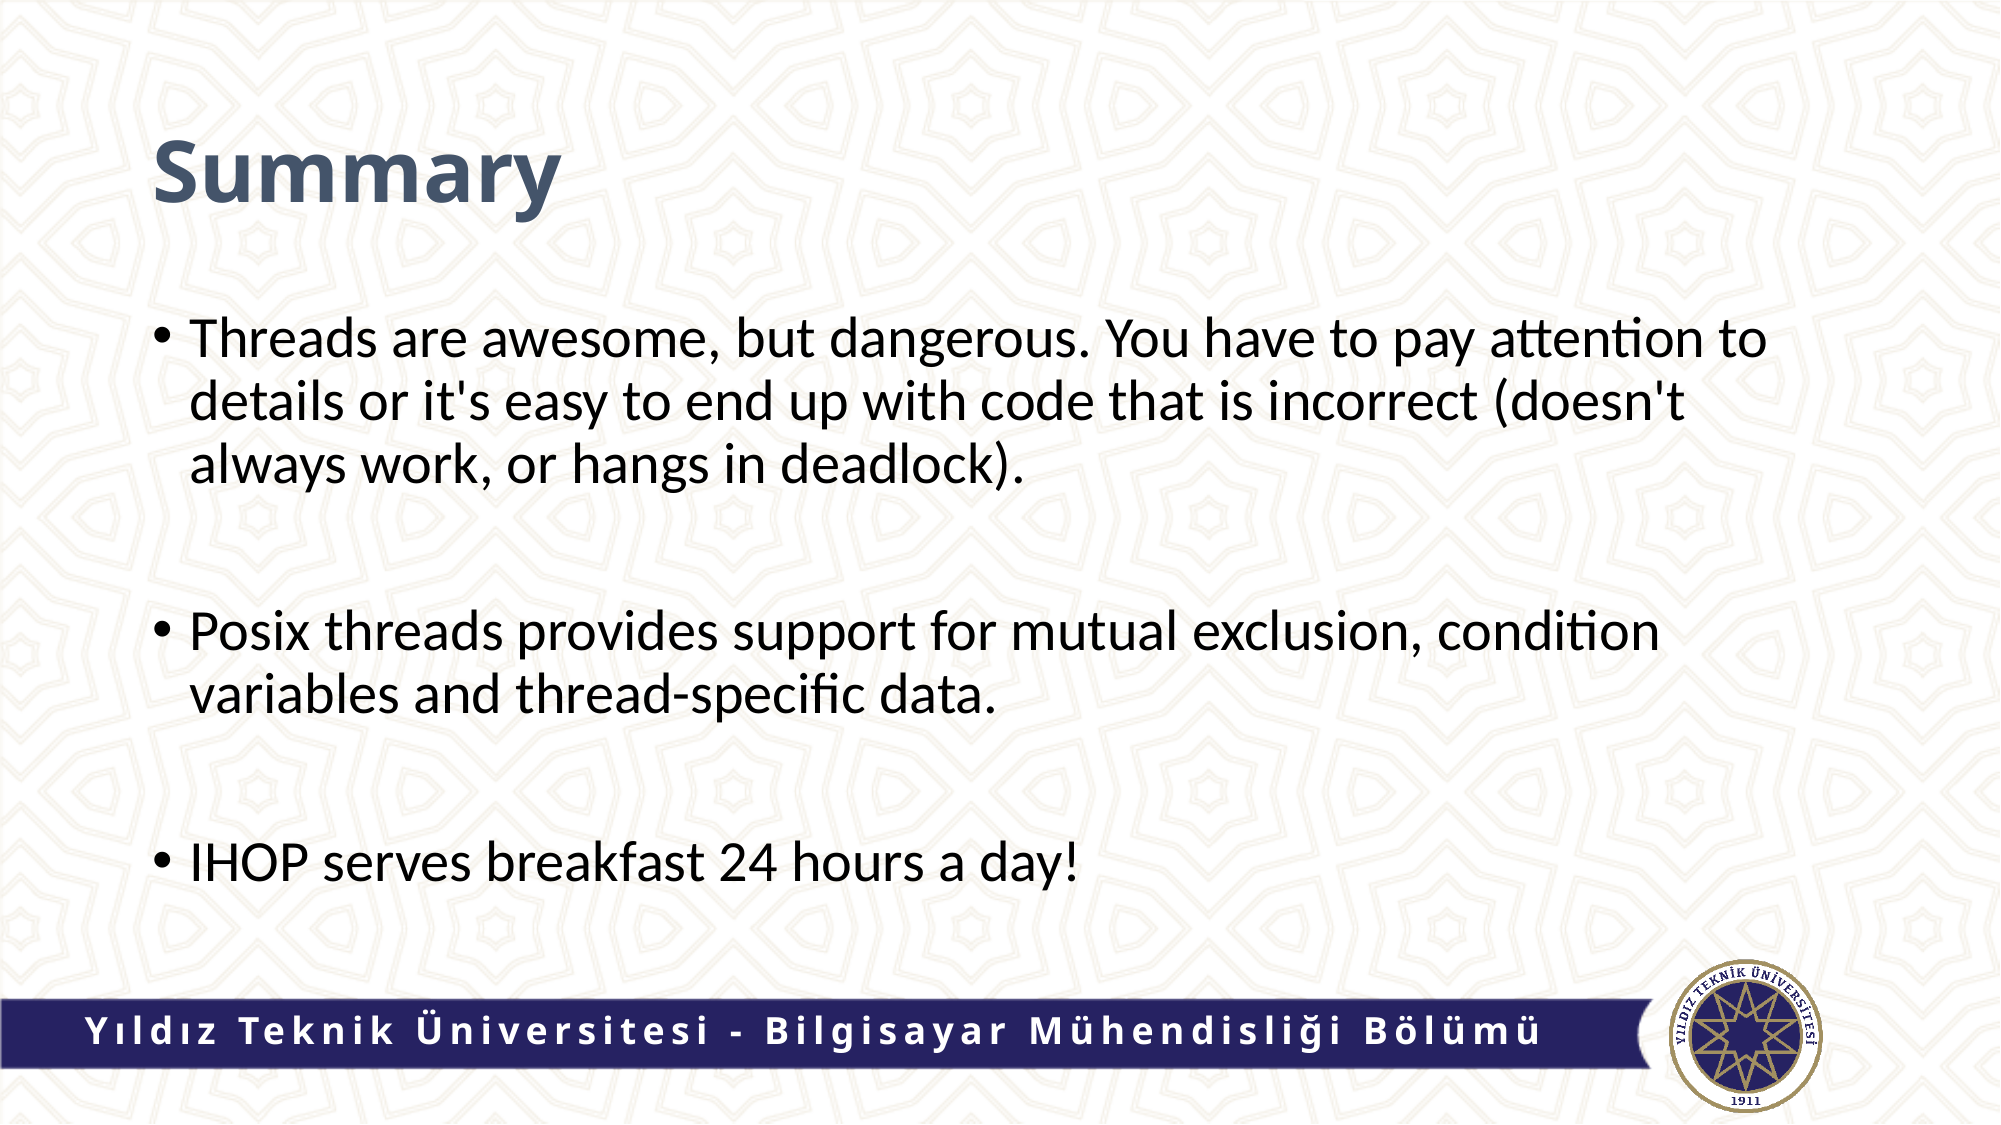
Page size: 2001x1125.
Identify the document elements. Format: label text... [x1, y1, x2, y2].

footer Yıldız Teknik Üniversitesi - Bilgisayar Mühendisliği Bölümü [0, 997, 1628, 1069]
list Threads are awesome, but dangerous. You have to pay attention to details or it's easy to end up with code that is incorrect (doesn't always work, or hangs in deadlock). Posix threads provides support for mutual exclusion, condition variables and thread-specific data. IHOP serves breakfast 24 hours a day! [137, 299, 1863, 982]
title Summary [137, 59, 1863, 278]
picture [0, 0, 2000, 1125]
